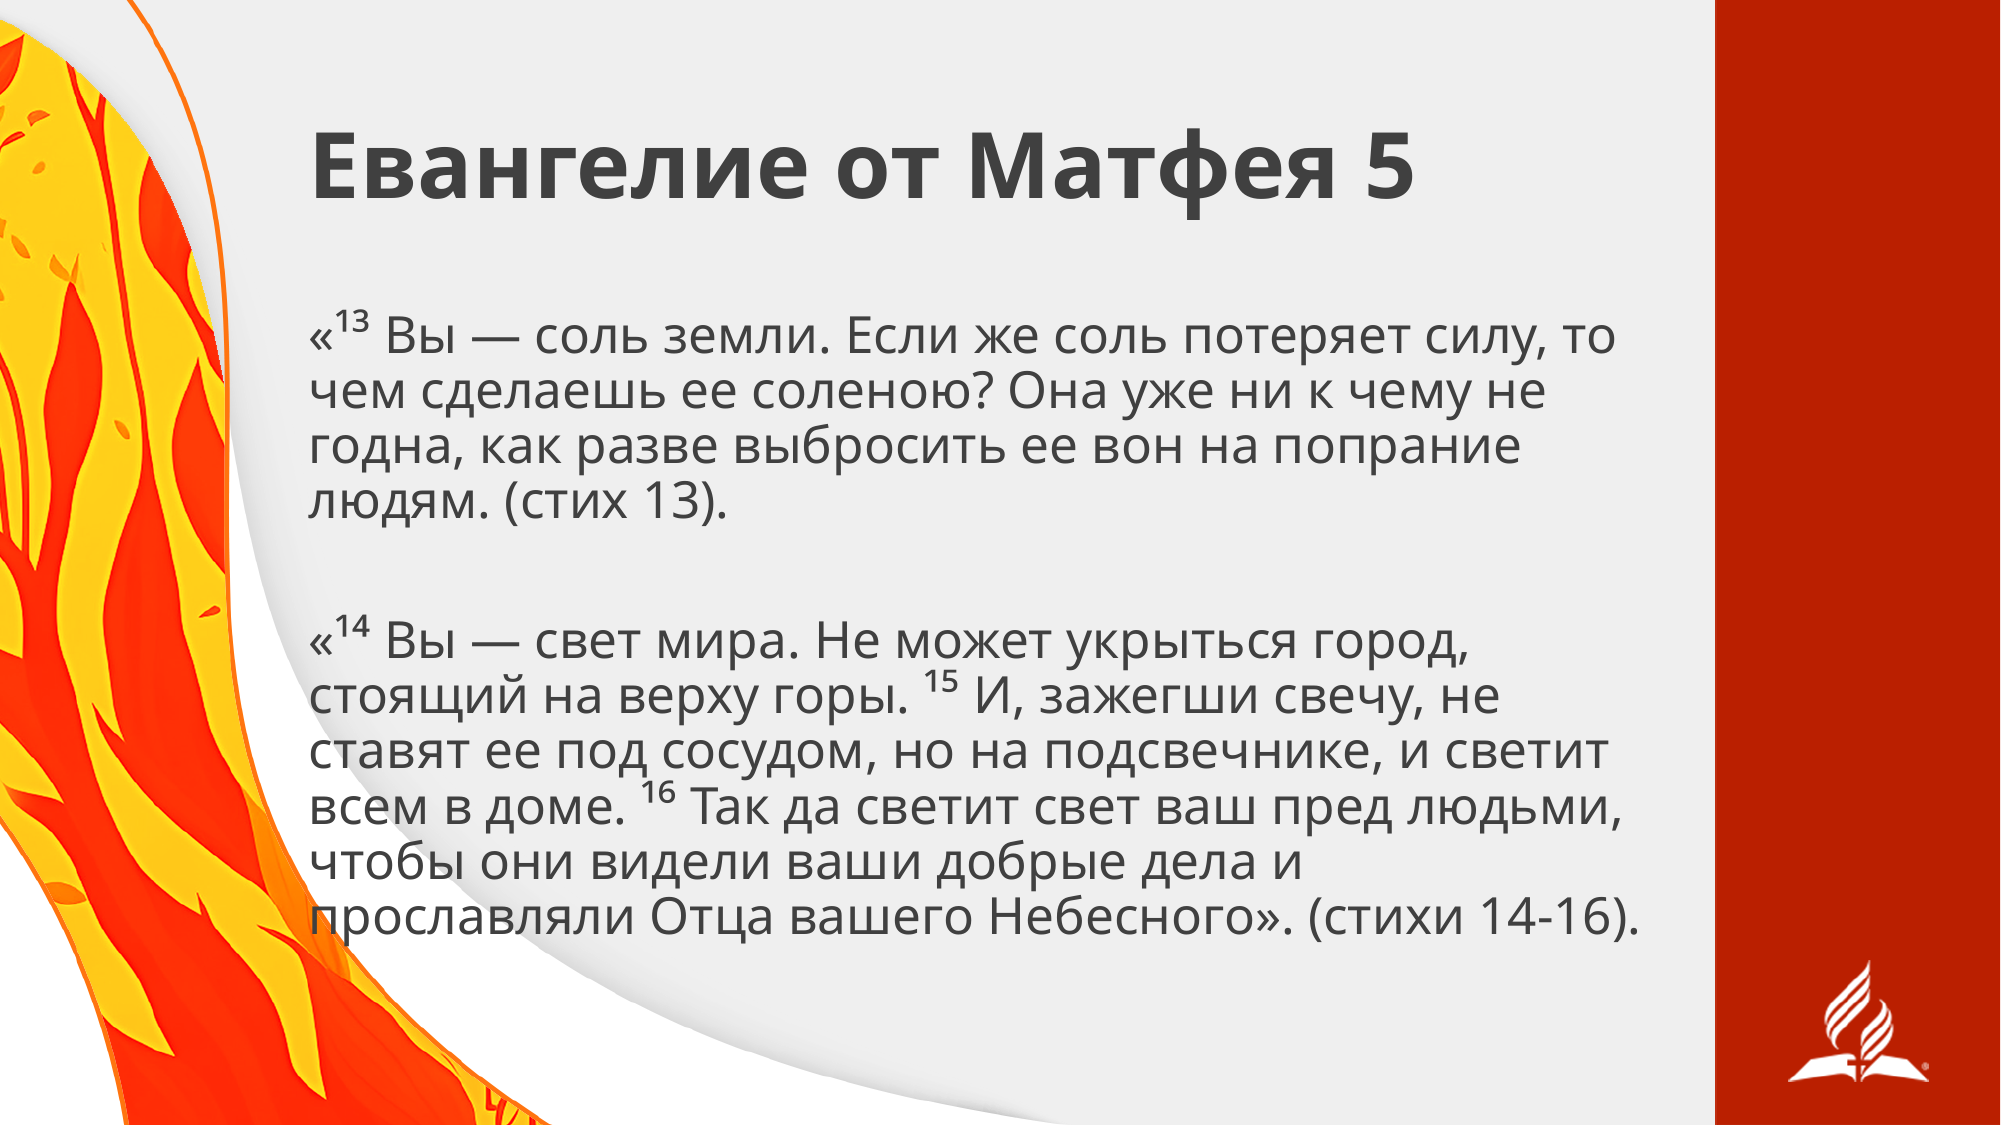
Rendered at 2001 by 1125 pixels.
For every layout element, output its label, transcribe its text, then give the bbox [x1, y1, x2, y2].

list «¹³ Вы — соль земли. Если же соль потеряет силу, то чем сделаешь ее соленою? Она уже ни к чему не годна, как разве выбросить ее вон на попрание людям. (стих 13). «¹⁴ Вы — свет мира. Не может укрыться город, стоящий на верху горы. ¹⁵ И, зажегши свечу, не ставят ее под сосудом, но на подсвечнике, и светит всем в доме. ¹⁶ Так да светит свет ваш пред людьми, чтобы они видели ваши добрые дела и прославляли Отца вашего Небесного». (стихи 14-16). [293, 301, 1659, 1016]
title Евангелие от Матфея 5 [293, 59, 1659, 278]
picture [0, 0, 2001, 1125]
